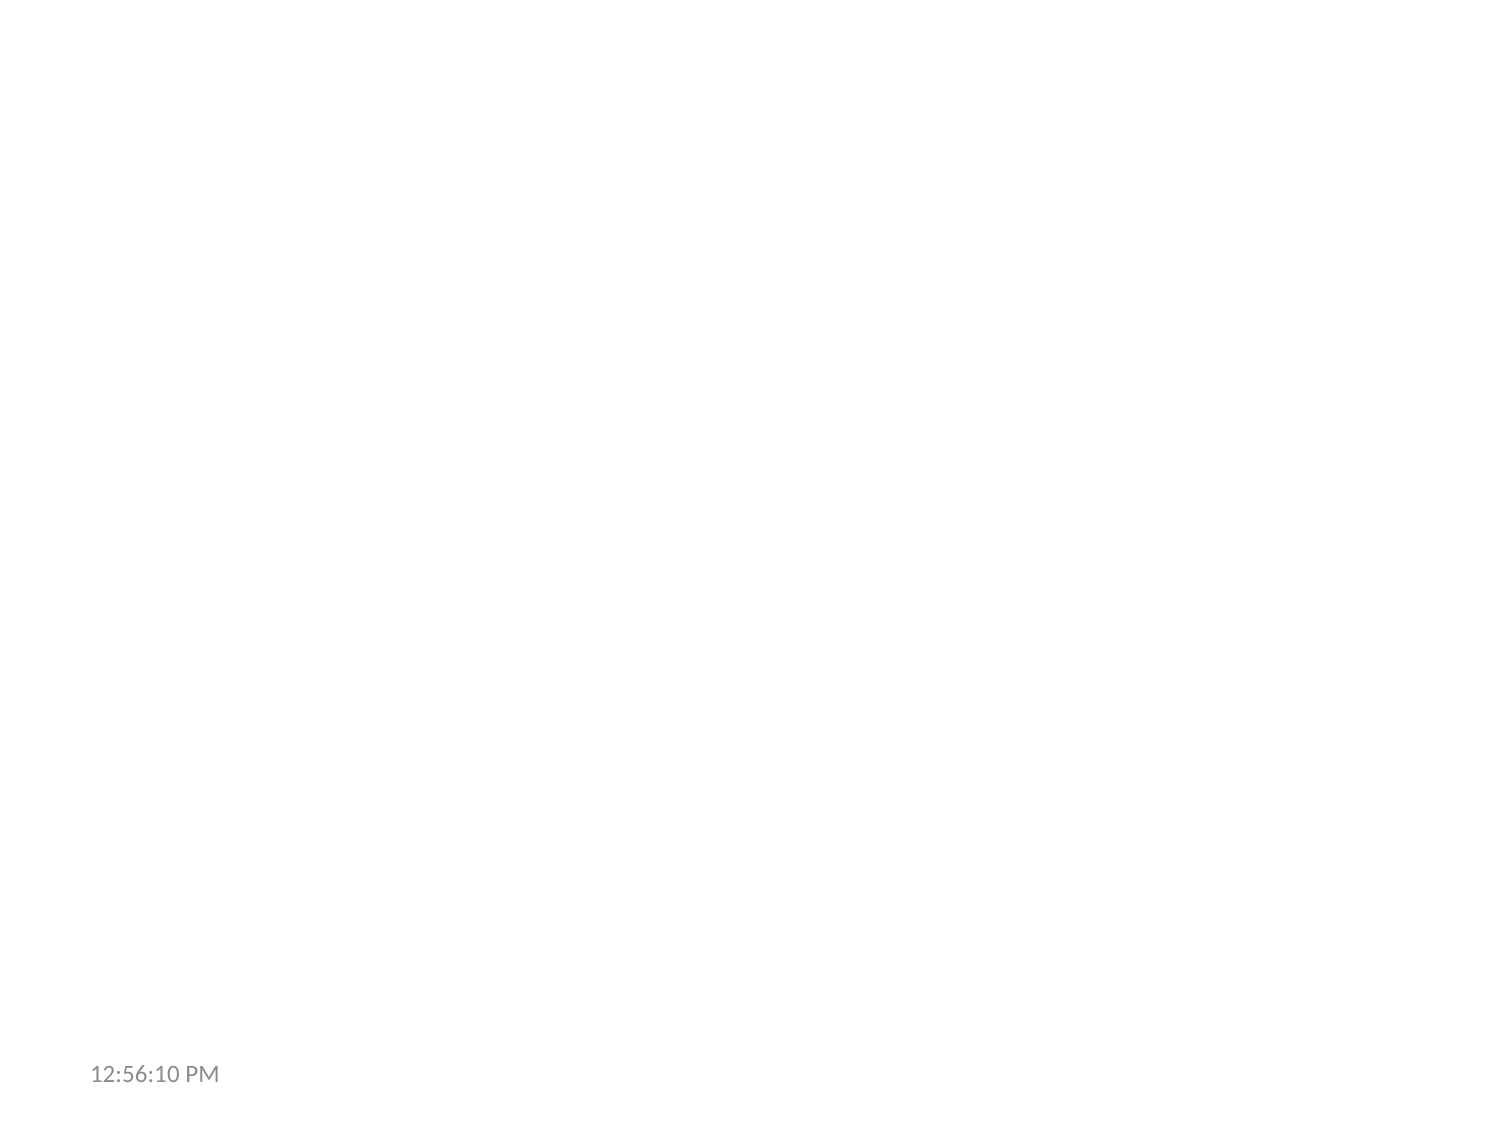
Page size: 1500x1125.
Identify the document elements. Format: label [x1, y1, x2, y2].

slide_number [75, 1042, 425, 1103]
